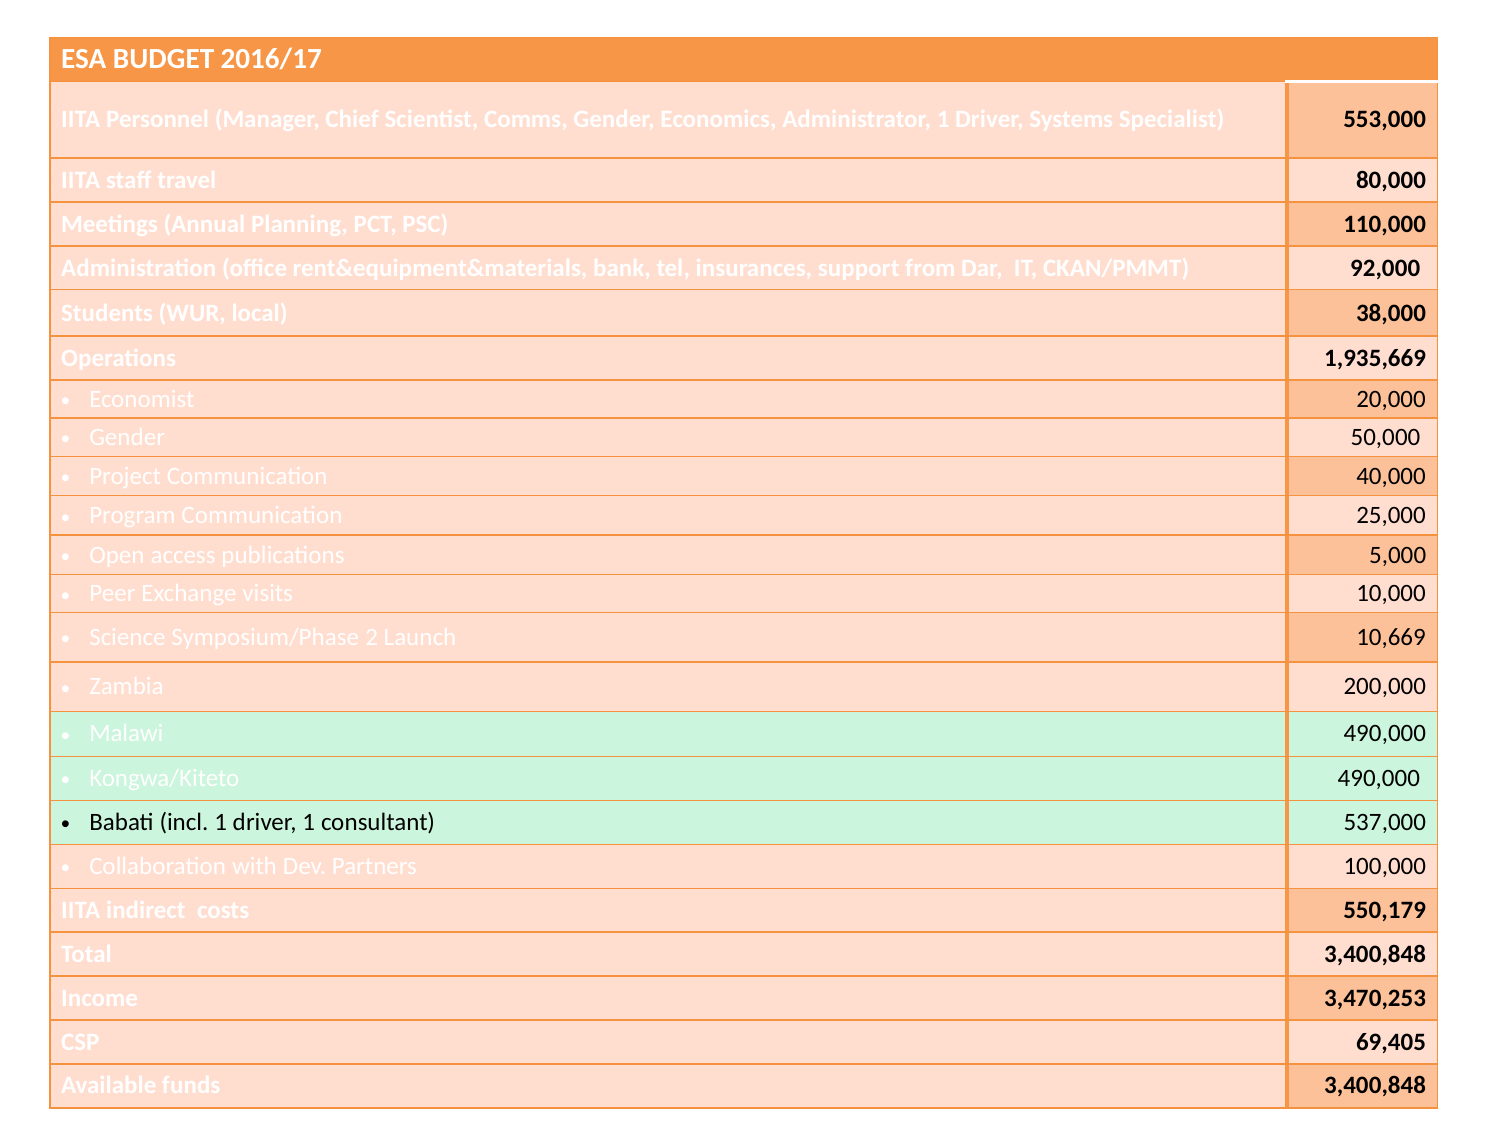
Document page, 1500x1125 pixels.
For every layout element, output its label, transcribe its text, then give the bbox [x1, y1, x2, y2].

table_cell 490,000 [1289, 757, 1437, 800]
table_cell Science Symposium/Phase 2 Launch [51, 613, 1285, 661]
table_cell 3,400,848 [1289, 933, 1437, 975]
table_cell Malawi [51, 712, 1285, 756]
table_cell 69,405 [1289, 1021, 1437, 1063]
table_cell 110,000 [1289, 203, 1437, 245]
table_cell IITA Personnel (Manager, Chief Scientist, Comms, Gender, Economics, Administrator, 1 Driver, Systems Specialist) [51, 82, 1285, 157]
table_cell 1,935,669 [1289, 337, 1437, 379]
table_cell Gender [51, 419, 1285, 456]
table_cell Meetings (Annual Planning, PCT, PSC) [51, 203, 1285, 245]
table_cell Zambia [51, 663, 1285, 711]
table_cell 92,000 [1289, 247, 1437, 289]
table_cell Open access publications [51, 536, 1285, 574]
table_cell Total [51, 933, 1285, 975]
table_cell 100,000 [1289, 845, 1437, 888]
table_cell 553,000 [1289, 83, 1437, 157]
table_cell Kongwa/Kiteto [51, 757, 1285, 800]
table_cell 80,000 [1289, 159, 1437, 201]
table_header ESA BUDGET 2016/17 [51, 38, 1285, 81]
table_cell Peer Exchange visits [51, 575, 1285, 612]
table_header [1289, 38, 1437, 80]
table_cell IITA indirect costs [51, 889, 1285, 931]
table_cell 40,000 [1289, 457, 1437, 495]
table_cell Income [51, 977, 1285, 1019]
table_cell 25,000 [1289, 496, 1437, 534]
table_cell Economist [51, 381, 1285, 417]
table_cell Babati (incl. 1 driver, 1 consultant) [51, 801, 1285, 844]
table_cell Administration (office rent&equipment&materials, bank, tel, insurances, support from Dar, IT, CKAN/PMMT) [51, 247, 1285, 289]
table_cell Project Communication [51, 457, 1285, 495]
table_cell IITA staff travel [51, 159, 1285, 201]
table_cell 537,000 [1289, 801, 1437, 844]
table_cell Students (WUR, local) [51, 290, 1285, 335]
table_cell 490,000 [1289, 712, 1437, 756]
table_cell Operations [51, 337, 1285, 379]
table_cell 10,000 [1289, 575, 1437, 612]
table_cell Collaboration with Dev. Partners [51, 845, 1285, 888]
table_cell 20,000 [1289, 381, 1437, 417]
table_cell 3,470,253 [1289, 977, 1437, 1019]
table_cell 38,000 [1289, 290, 1437, 335]
table_cell 550,179 [1289, 889, 1437, 931]
table_cell CSP [51, 1021, 1285, 1063]
table_cell 200,000 [1289, 663, 1437, 711]
table_cell 50,000 [1289, 419, 1437, 456]
table_cell 5,000 [1289, 536, 1437, 574]
table_cell 3,400,848 [1289, 1065, 1437, 1107]
table_cell 10,669 [1289, 613, 1437, 661]
table_cell Program Communication [51, 496, 1285, 534]
table_cell Available funds [51, 1065, 1285, 1107]
